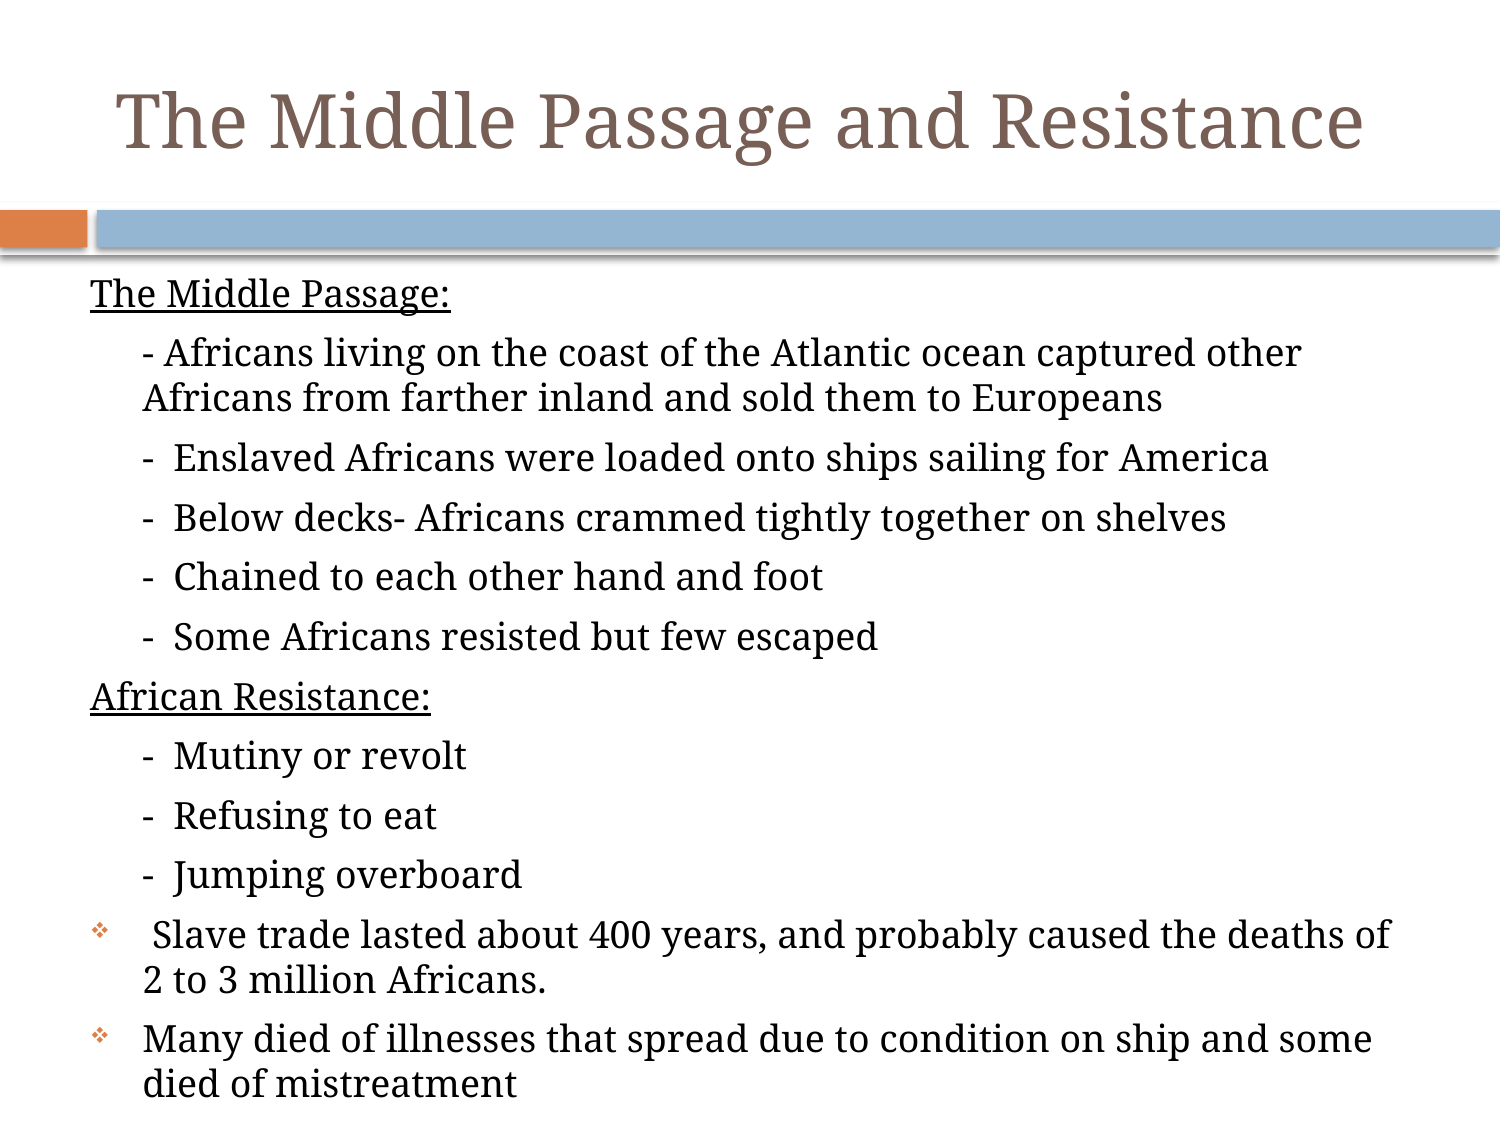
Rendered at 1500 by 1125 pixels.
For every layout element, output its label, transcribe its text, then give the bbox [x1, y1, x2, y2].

title The Middle Passage and Resistance [100, 37, 1438, 200]
list The Middle Passage: - Africans living on the coast of the Atlantic ocean captured other Africans from farther inland and sold them to Europeans - Enslaved Africans were loaded onto ships sailing for America - Below decks- Africans crammed tightly together on shelves - Chained to each other hand and foot - Some Africans resisted but few escaped African Resistance: - Mutiny or revolt - Refusing to eat - Jumping overboard Slave trade lasted about 400 years, and probably caused the deaths of 2 to 3 million Africans. Many died of illnesses that spread due to condition on ship and some died of mistreatment [75, 262, 1413, 1125]
